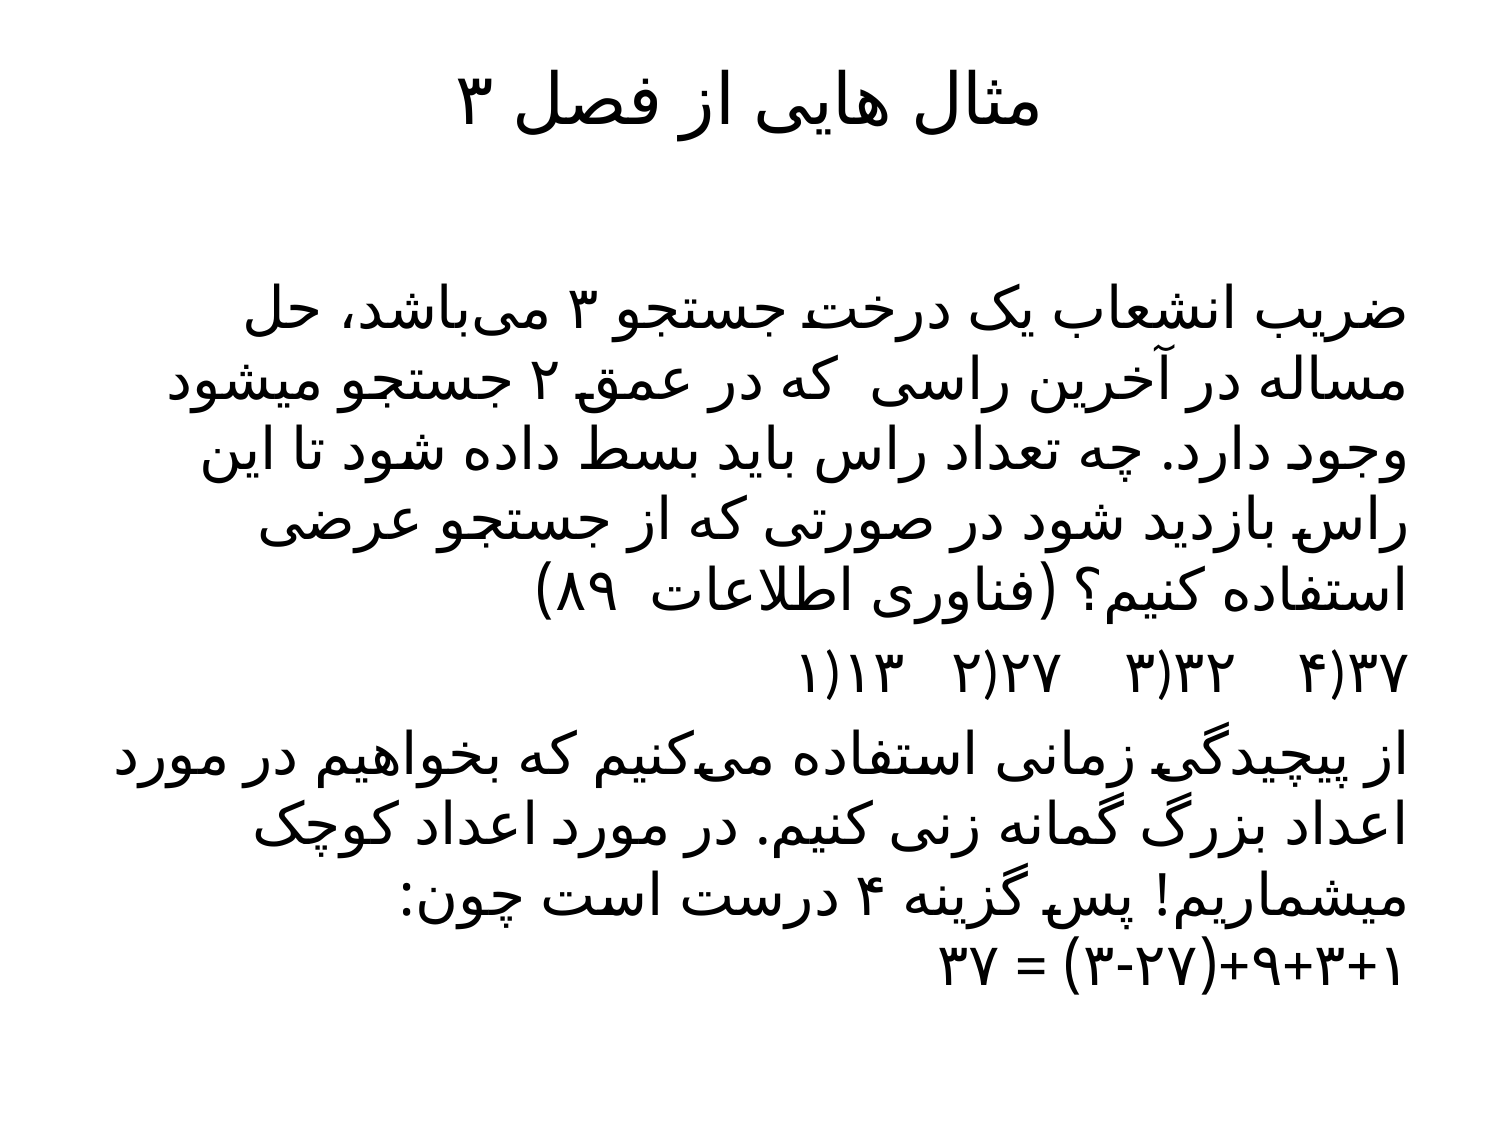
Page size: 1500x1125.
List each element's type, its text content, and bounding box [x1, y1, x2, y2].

title مثال هایی از فصل ۳ [75, 45, 1425, 233]
list ضریب انشعاب یک درخت جستجو ۳ می‌باشد، حل مساله در آخرین راسی که در عمق ۲ جستجو میشود وجود دارد. چه تعداد راس باید بسط داده شود تا این راس بازدید شود در صورتی‌ که از جستجو عرضی استفاده کنیم؟ (فناوری اطلاعات ۸۹) ۱)۱۳ ۲)۲۷ ۳)۳۲ ۴)۳۷ از پیچیدگی‌ زمانی‌ استفاده می‌کنیم که بخواهیم در مورد اعداد بزرگ گمانه زنی‌ کنیم. در مورد اعداد کوچک میشماریم! پس گزینه ۴ درست است چون: ۱+۳+۹+(۲۷-۳) = ۳۷ [75, 262, 1425, 1005]
